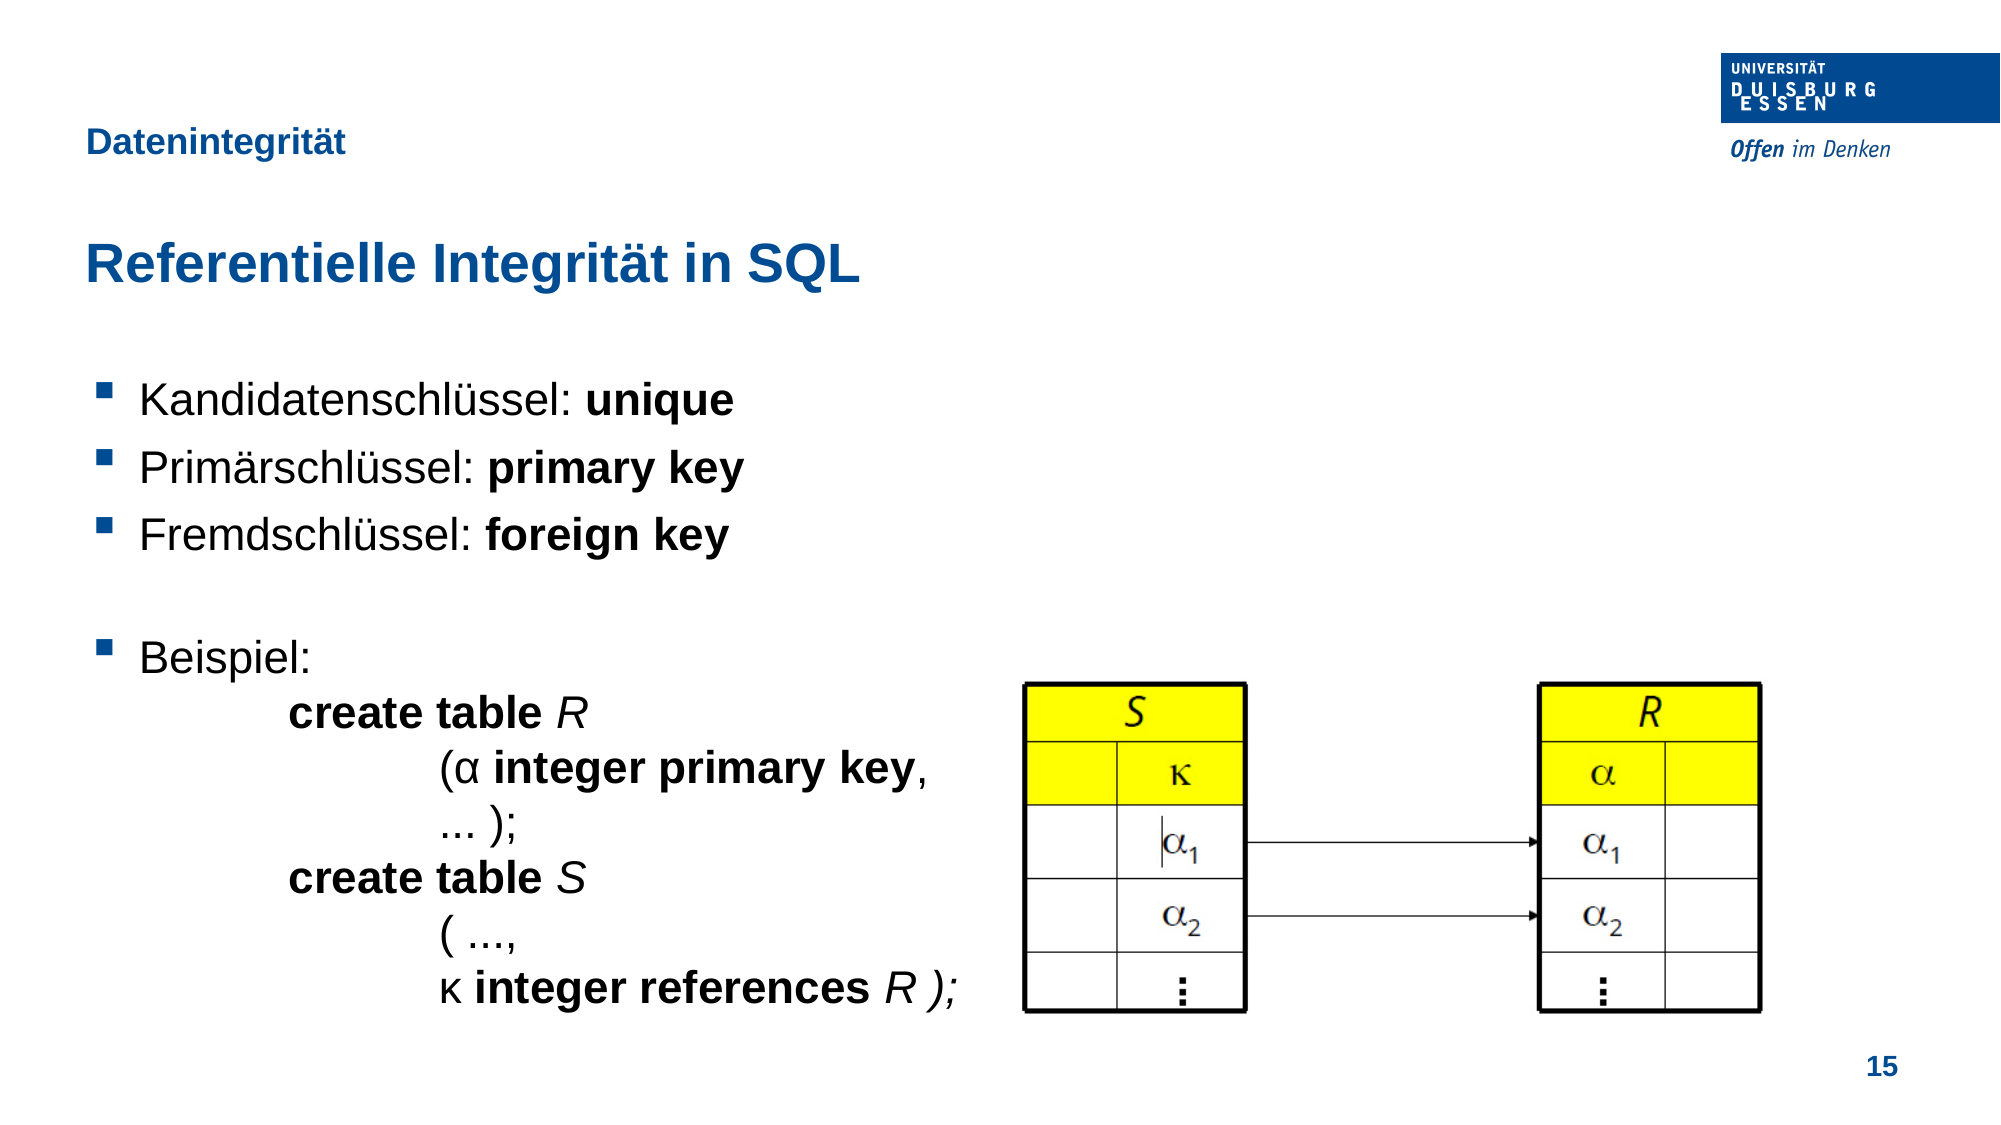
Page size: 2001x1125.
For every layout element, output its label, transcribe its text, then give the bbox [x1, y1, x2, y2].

list Kandidatenschlüssel: unique Primärschlüssel: primary key Fremdschlüssel: foreign key Beispiel: create table R (α integer primary key, ... ); create table S ( ..., κ integer references R ); [85, 362, 1694, 987]
picture [1721, 53, 2000, 162]
list Referentielle Integrität in SQL [85, 227, 1694, 303]
picture [1012, 674, 1773, 1024]
list Datenintegrität [85, 122, 1694, 163]
slide_number 15 [1677, 1039, 1914, 1081]
